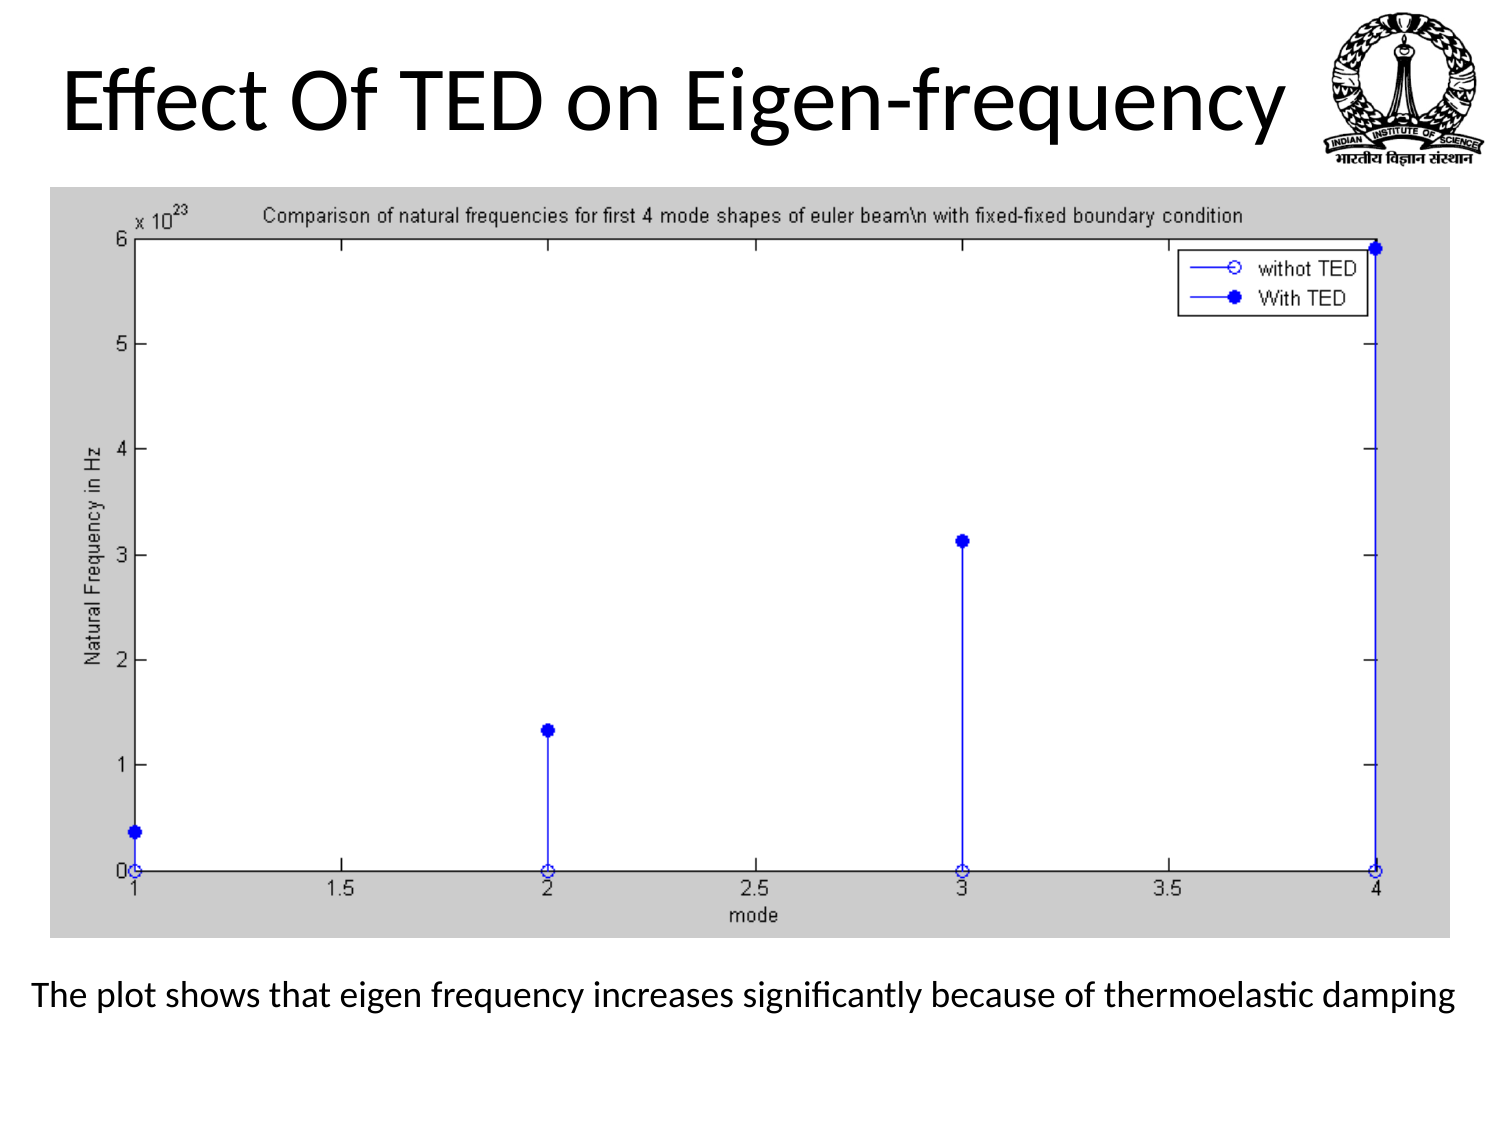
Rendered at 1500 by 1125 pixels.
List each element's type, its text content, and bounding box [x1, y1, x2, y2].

text_box The plot shows that eigen frequency increases significantly because of thermoelastic damping [16, 962, 1473, 1023]
picture [1311, 0, 1500, 178]
title Effect Of TED on Eigen-frequency [0, 0, 1308, 188]
picture [50, 187, 1450, 938]
